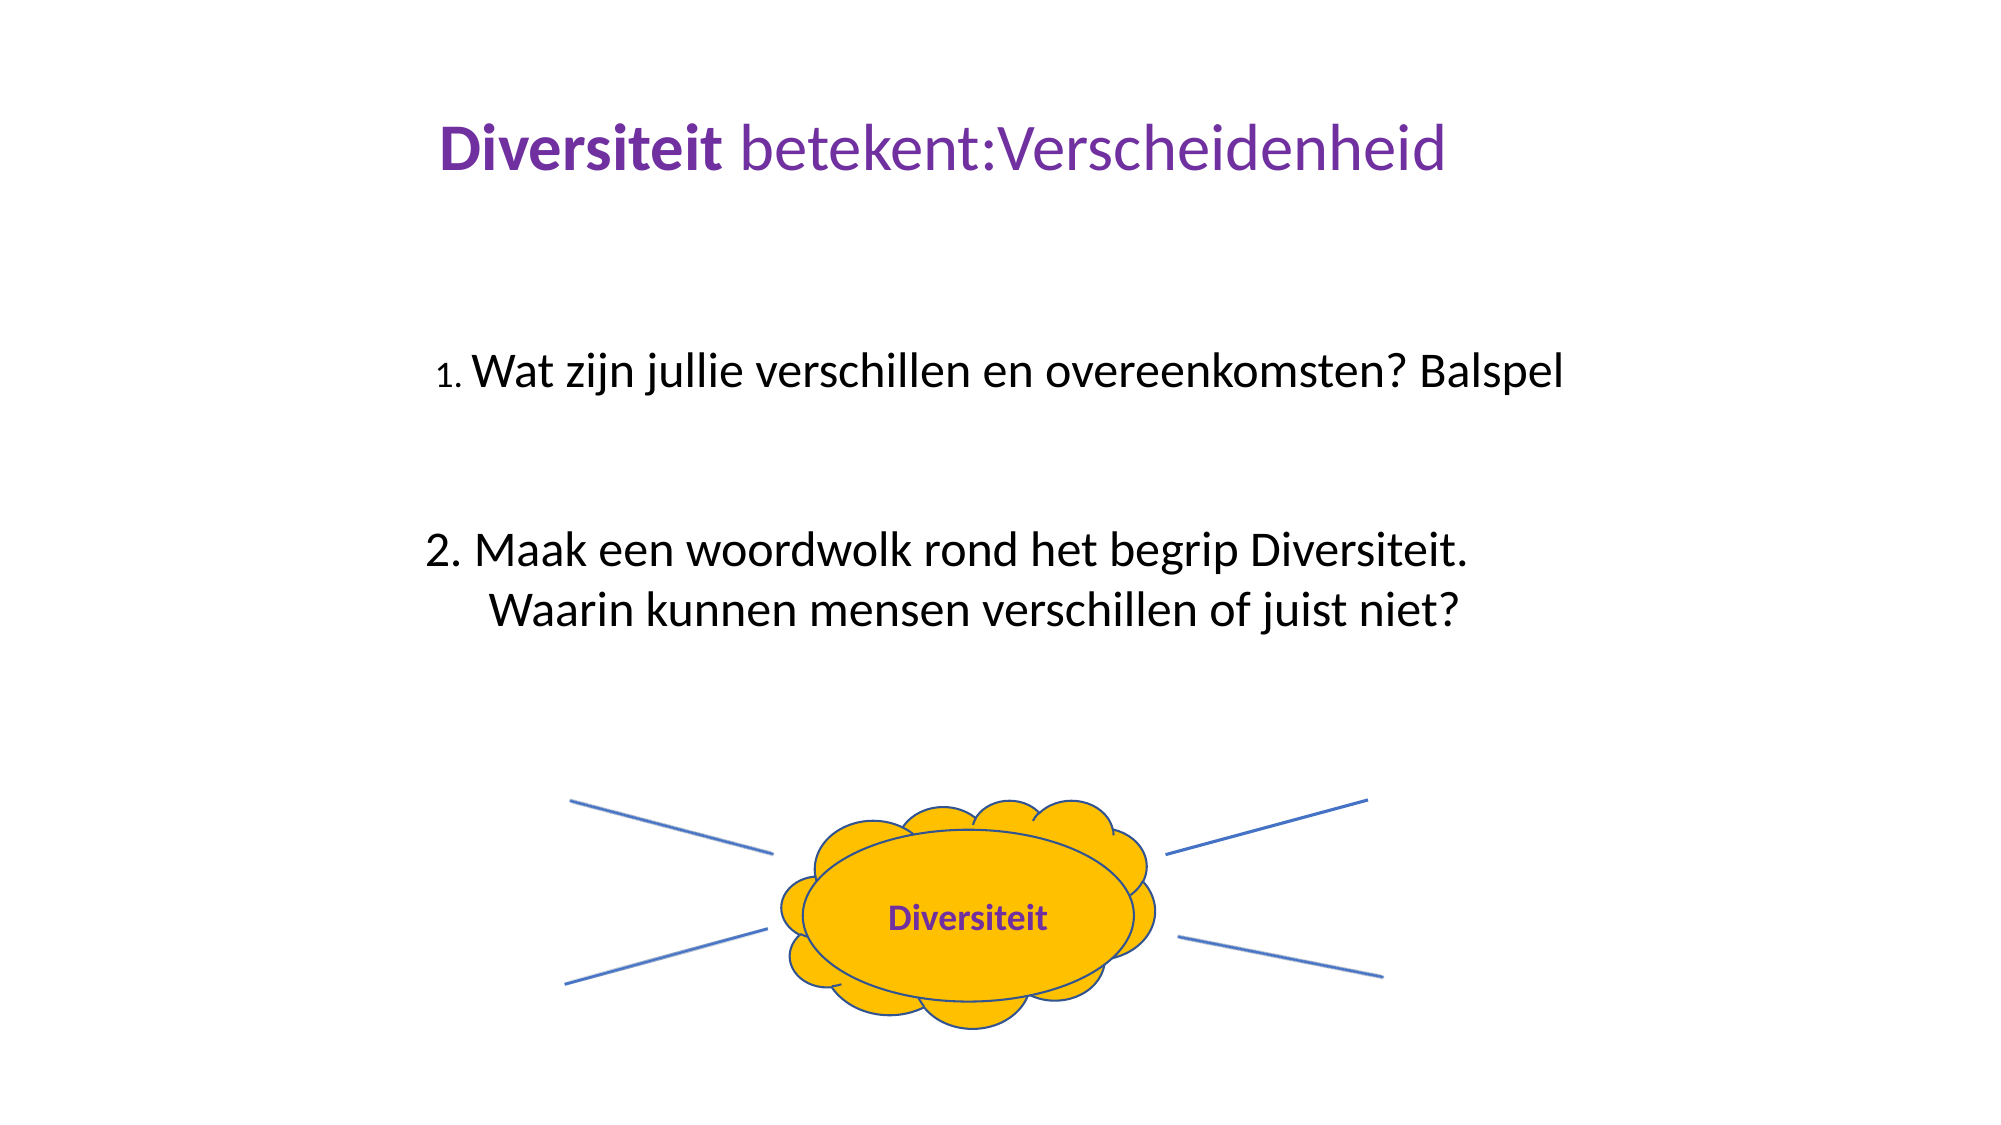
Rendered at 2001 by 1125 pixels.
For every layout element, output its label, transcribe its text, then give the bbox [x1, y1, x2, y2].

picture [569, 752, 775, 903]
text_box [1165, 799, 1368, 855]
text_box Diversiteit betekent:Verscheidenheid [424, 96, 1463, 192]
picture [564, 927, 770, 986]
text_box 2. Maak een woordwolk rond het begrip Diversiteit. Waarin kunnen mensen verschillen of juist niet? [409, 509, 1496, 644]
picture [1177, 886, 1385, 1028]
text_box Diversiteit [801, 828, 1136, 1003]
text_box [780, 799, 1157, 1030]
text_box 1. Wat zijn jullie verschillen en overeenkomsten? Balspel [419, 329, 1581, 405]
